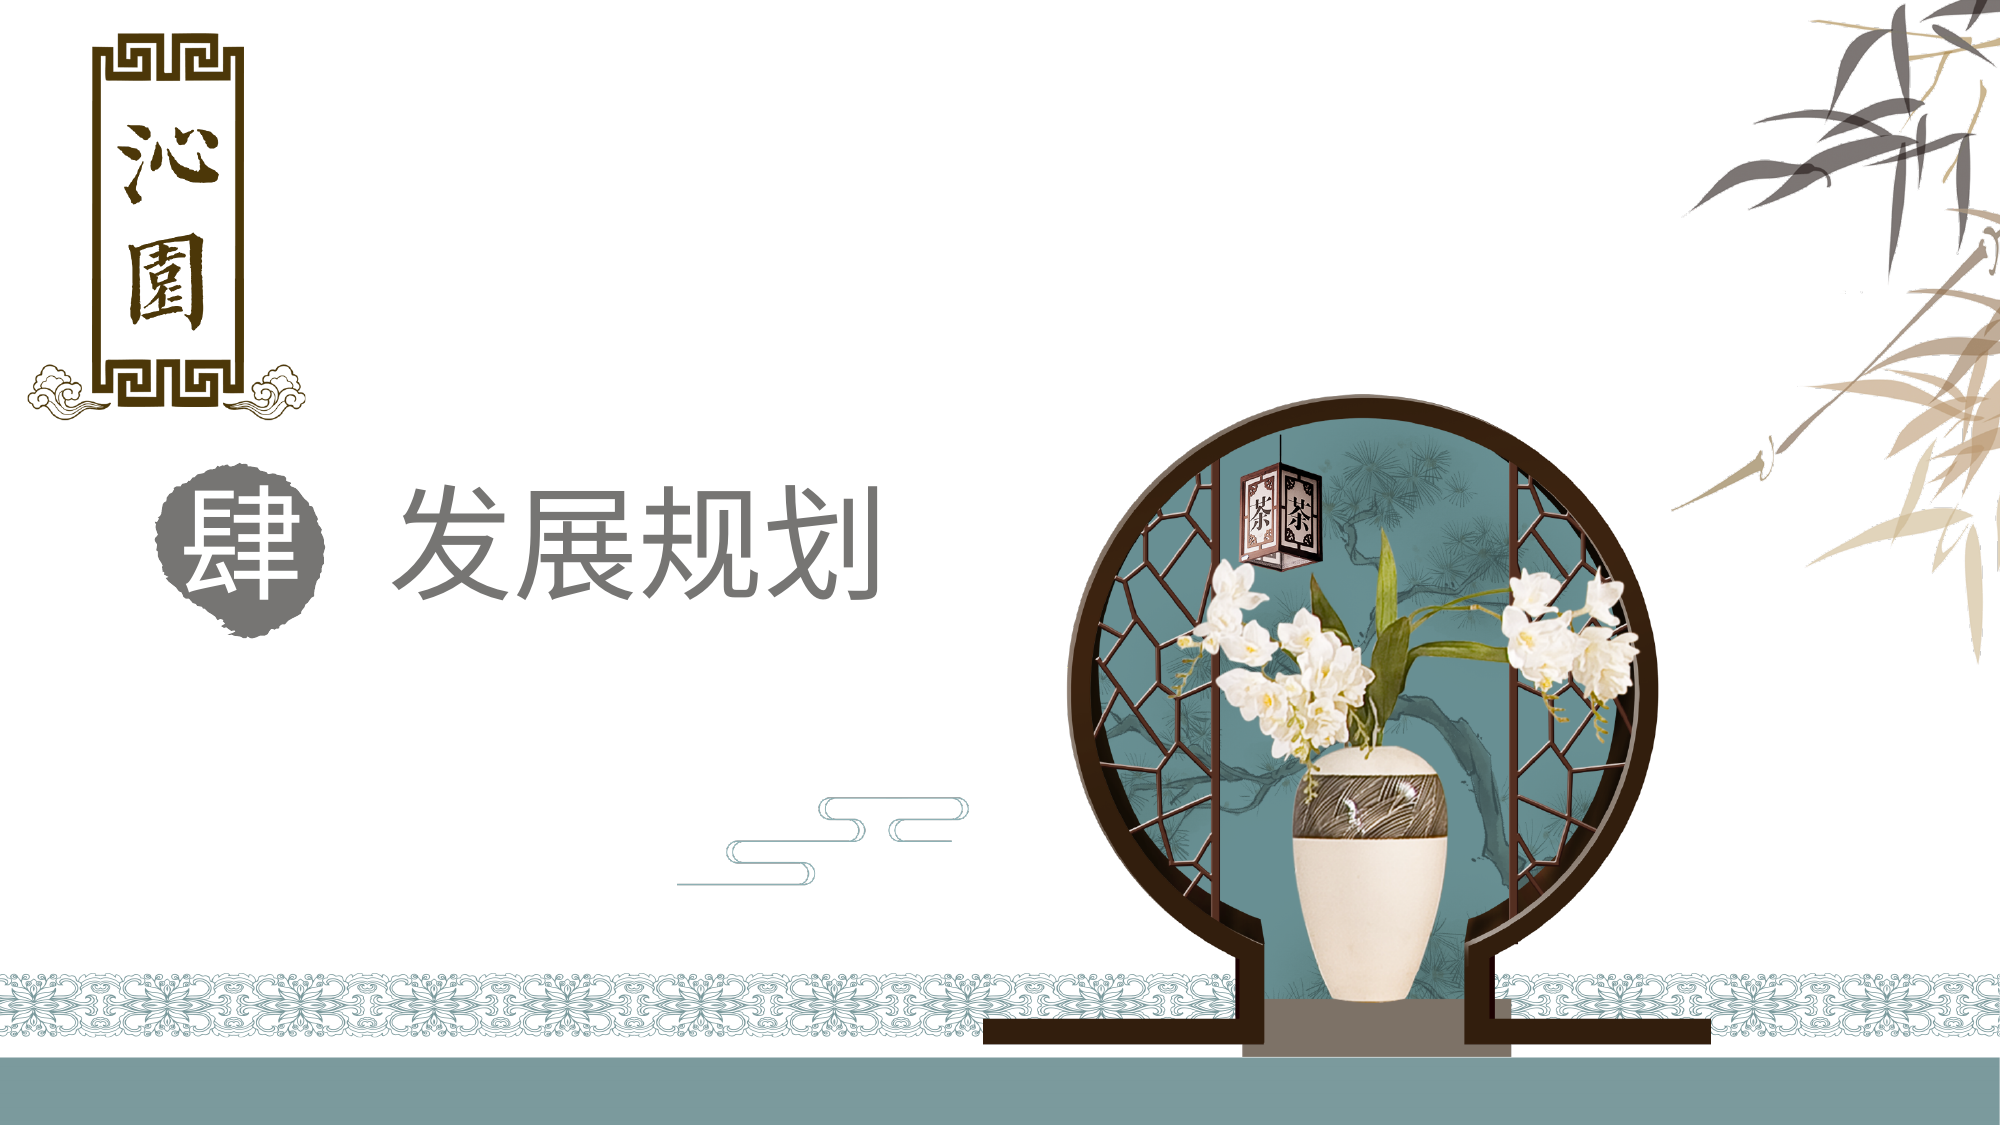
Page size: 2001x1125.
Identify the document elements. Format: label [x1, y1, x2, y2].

text_box [153, 457, 1136, 643]
picture [0, 0, 2000, 1125]
picture [27, 33, 306, 450]
